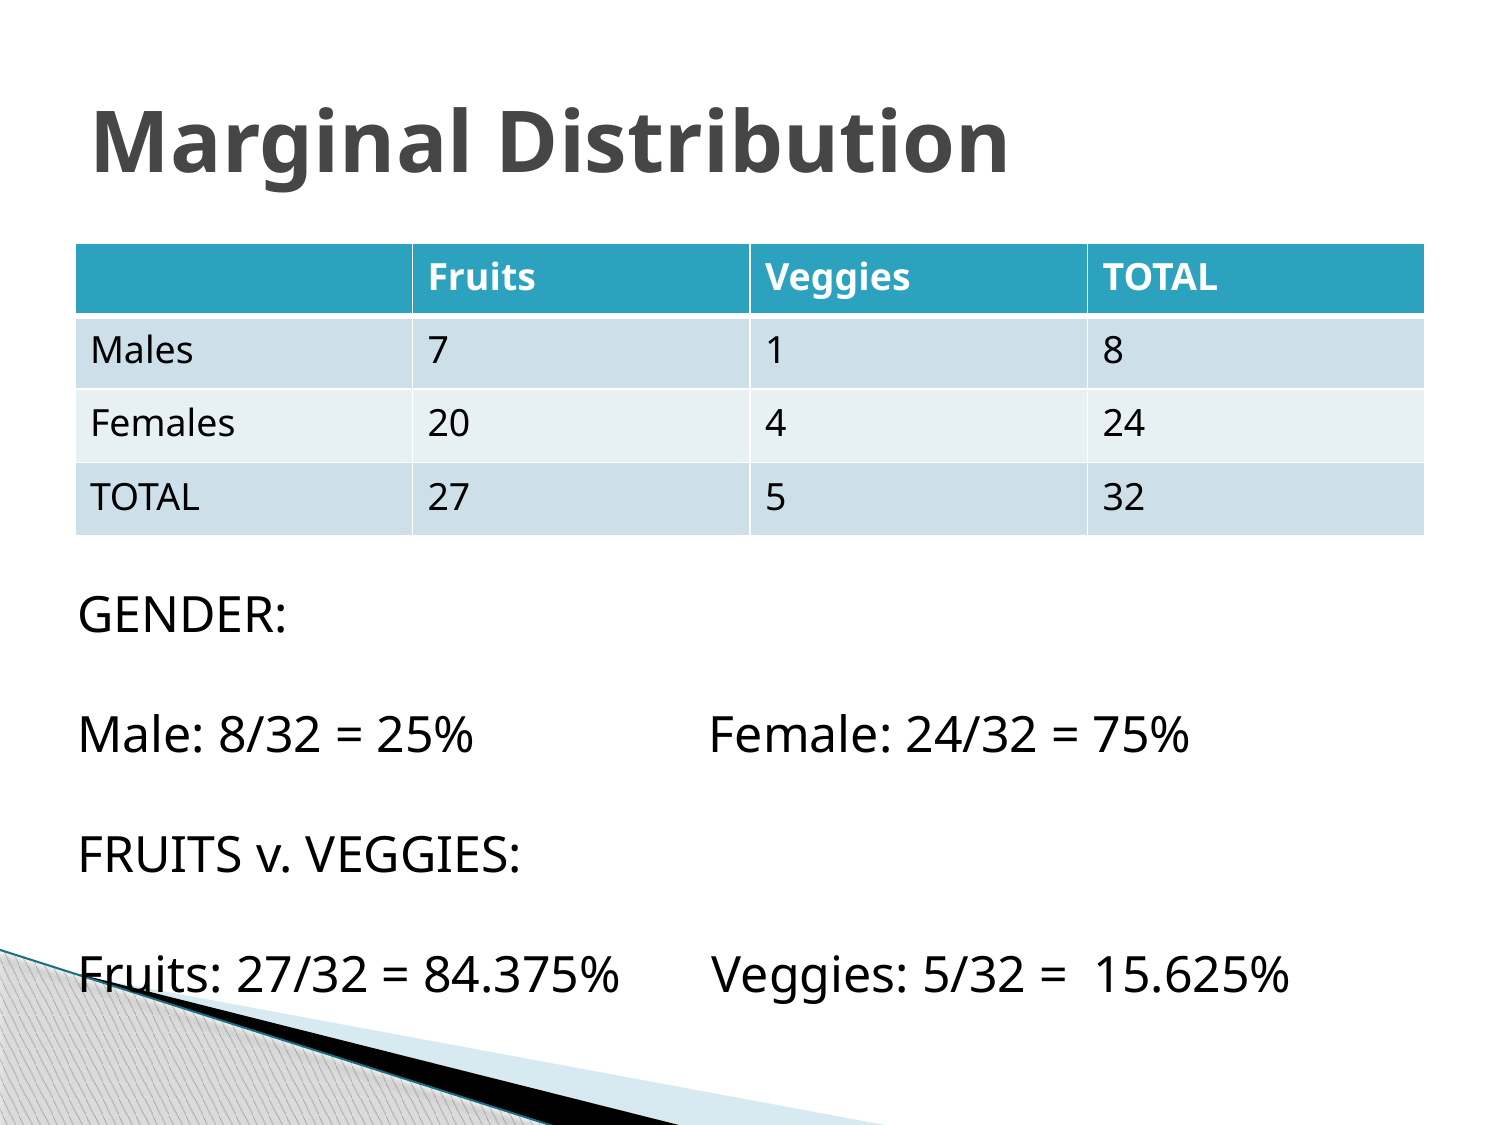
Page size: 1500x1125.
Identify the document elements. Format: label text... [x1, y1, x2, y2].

table_cell 7 [413, 319, 749, 388]
table_cell 20 [413, 390, 749, 462]
table_cell 8 [1088, 319, 1424, 388]
table_cell 5 [751, 463, 1087, 535]
table_cell TOTAL [76, 463, 412, 535]
table_cell Females [76, 390, 412, 462]
table_cell 4 [751, 390, 1087, 462]
table_header Veggies [751, 244, 1087, 313]
table_cell 1 [751, 319, 1087, 388]
text_box GENDER: Male: 8/32 = 25% Female: 24/32 = 75% FRUITS v. VEGGIES: Fruits: 27/32 = 84.375% Veggies: 5/32 = 15.625% [62, 574, 1450, 1070]
table_cell Males [76, 319, 412, 388]
table_cell 27 [413, 463, 749, 535]
table_header TOTAL [1088, 244, 1424, 313]
title Marginal Distribution [75, 45, 1425, 233]
table_cell 32 [1088, 463, 1424, 535]
table_header [76, 244, 412, 313]
table_cell 24 [1088, 390, 1424, 462]
table_header Fruits [413, 244, 749, 313]
